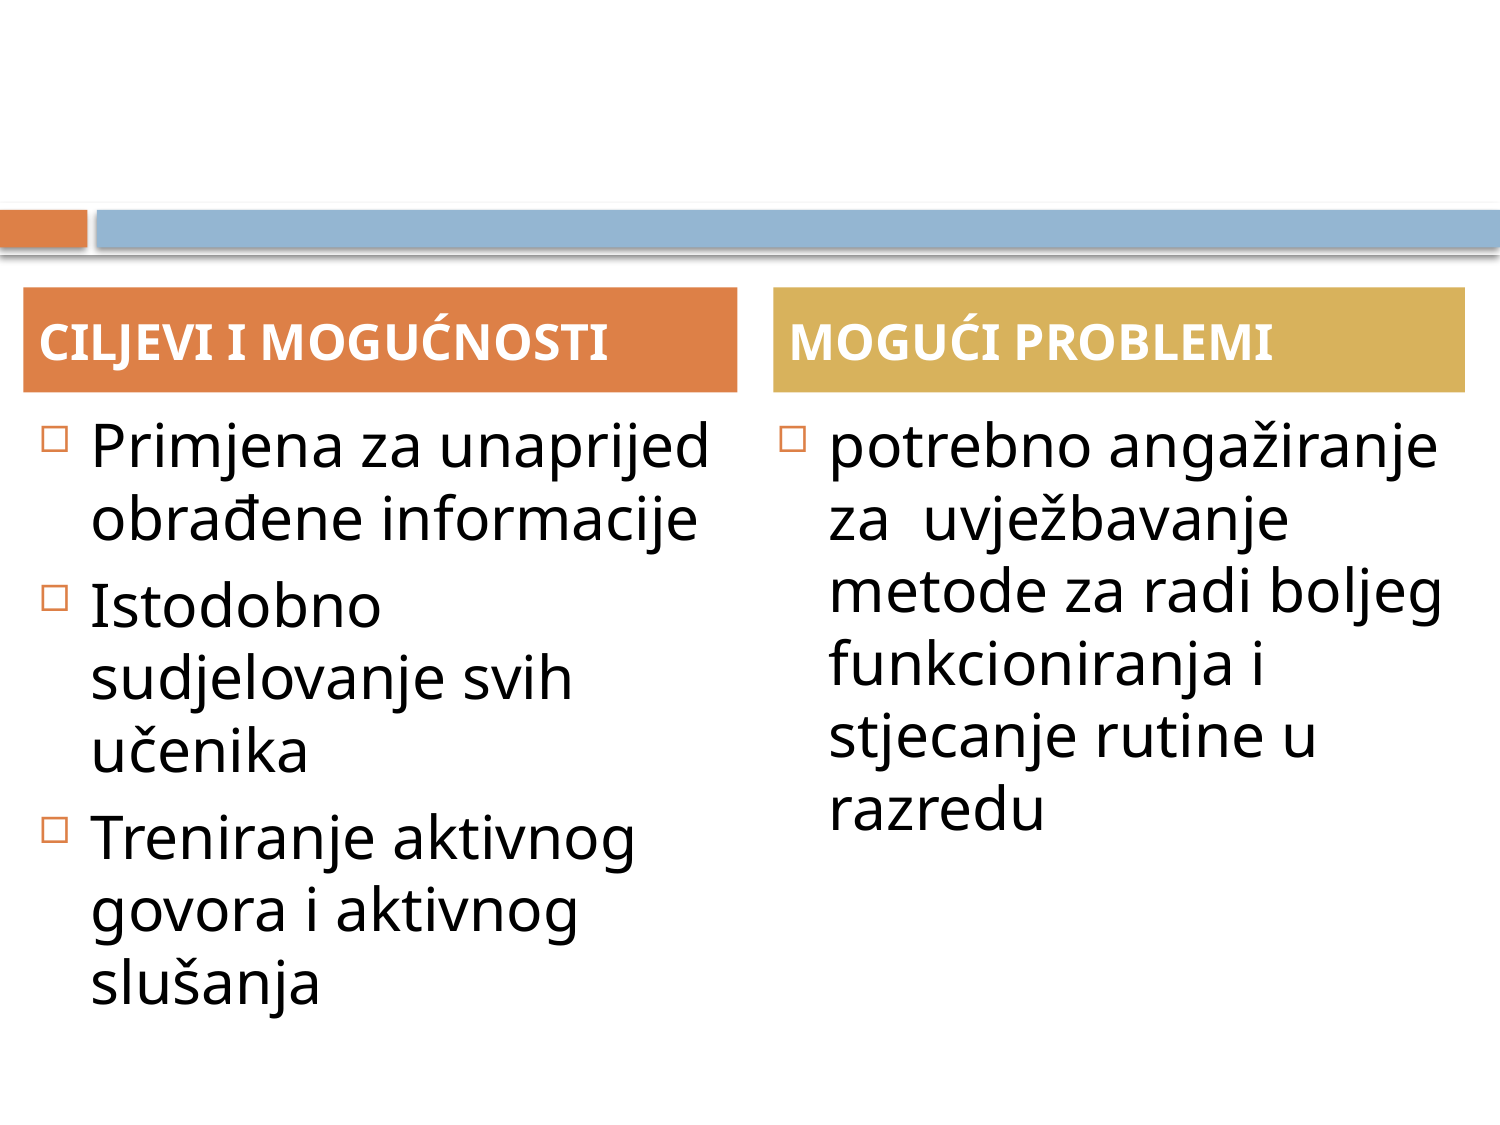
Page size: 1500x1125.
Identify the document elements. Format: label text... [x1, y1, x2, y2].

list potrebno angažiranje za uvježbavanje metode za radi boljeg funkcioniranja i stjecanje rutine u razredu [761, 399, 1466, 1102]
list Primjena za unaprijed obrađene informacije Istodobno sudjelovanje svih učenika Treniranje aktivnog govora i aktivnog slušanja [23, 399, 738, 1091]
list MOGUĆI PROBLEMI [773, 287, 1466, 393]
list CILJEVI I MOGUĆNOSTI [23, 287, 738, 393]
